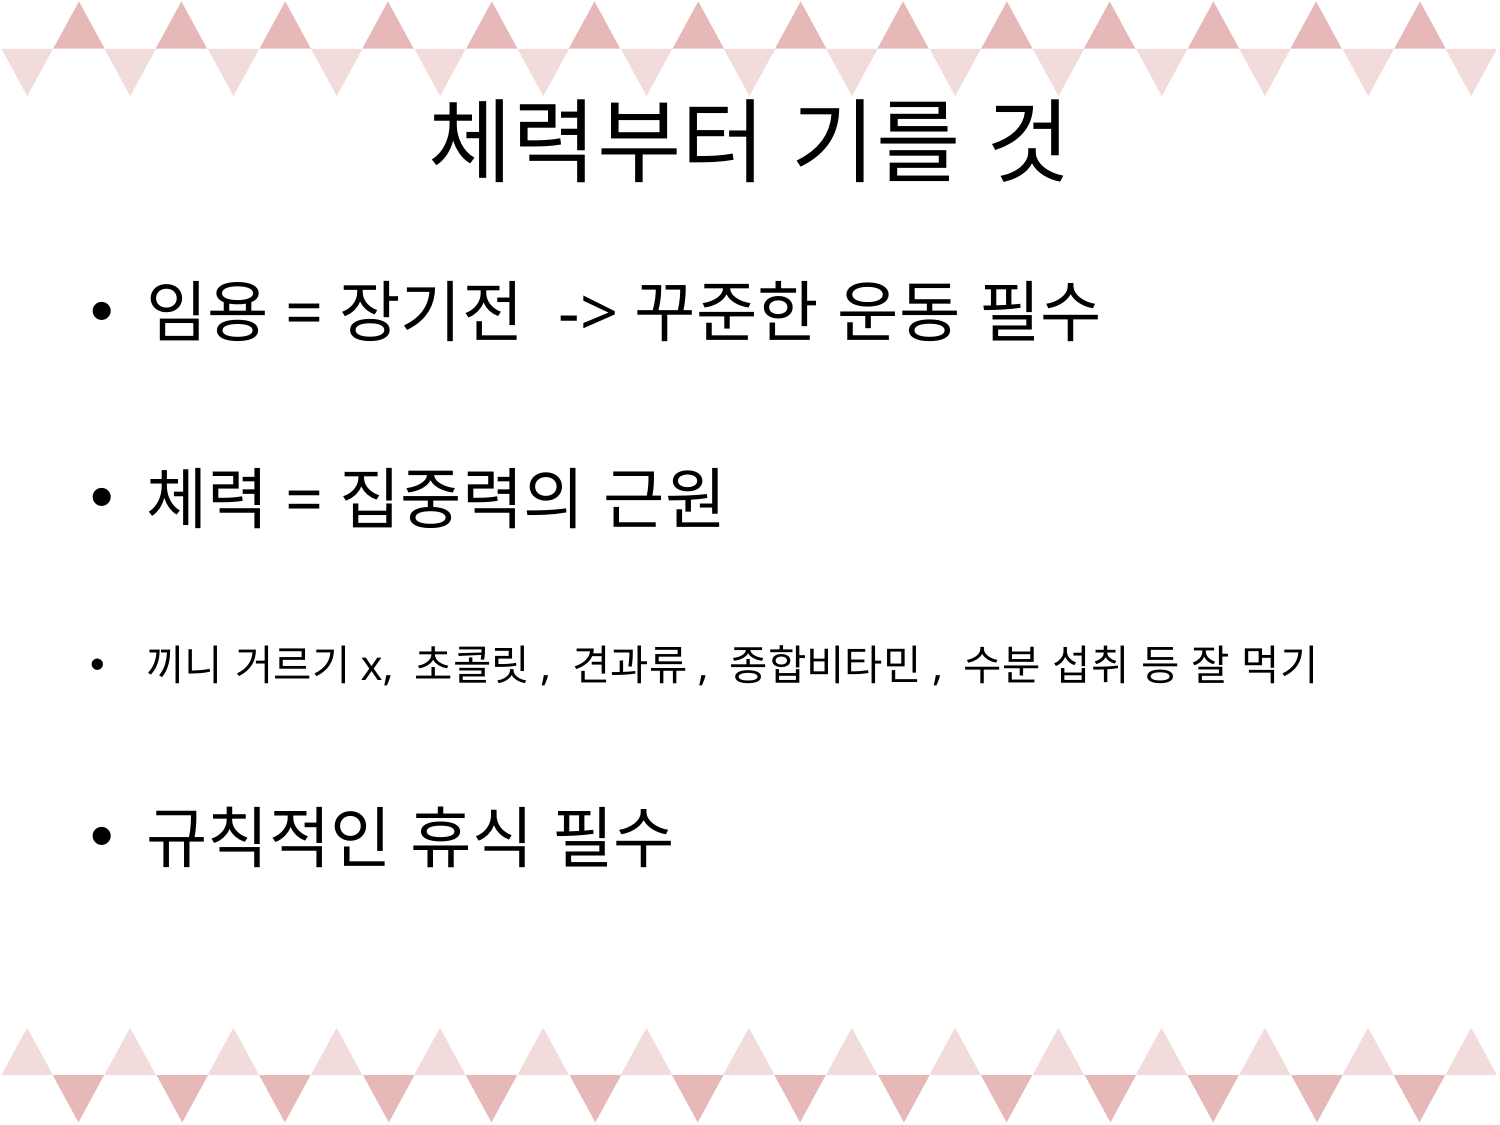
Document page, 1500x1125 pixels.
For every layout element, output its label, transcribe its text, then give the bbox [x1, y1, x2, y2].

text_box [1, 1, 1498, 97]
title 체력부터 기를 것 [75, 106, 1425, 233]
list 임용=장기전 ->꾸준한 운동 필수 체력=집중력의 근원 끼니 거르기x, 초콜릿, 견과류, 종합비타민, 수분 섭취 등 잘 먹기 규칙적인 휴식 필수 [75, 262, 1425, 1005]
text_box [1, 1027, 1498, 1123]
